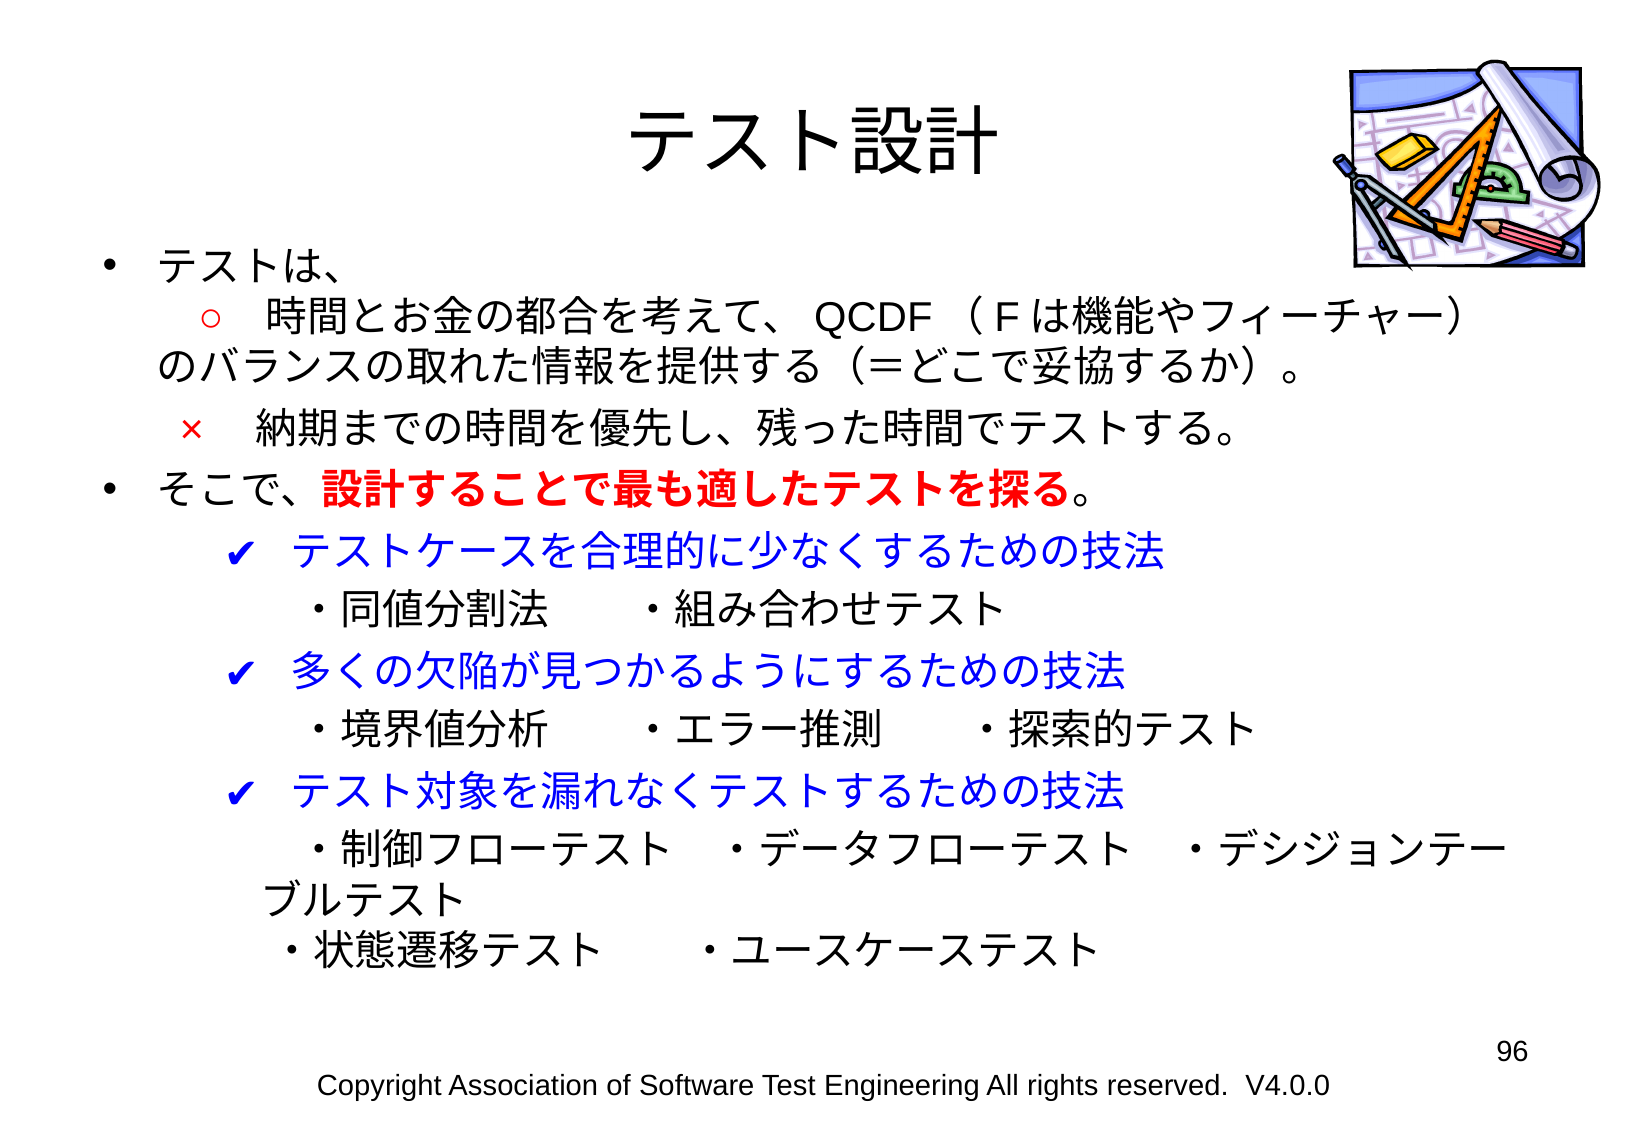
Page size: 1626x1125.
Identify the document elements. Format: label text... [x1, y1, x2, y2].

list テストは、 ○ 時間とお金の都合を考えて、QCDF（Fは機能やフィーチャー）のバランスの取れた情報を提供する（＝どこで妥協するか）。 × 納期までの時間を優先し、残った時間でテストする。 そこで、設計することで最も適したテストを探る。 テストケースを合理的に少なくするための技法 ・同値分割法 ・組み合わせテスト 多くの欠陥が見つかるようにするための技法 ・境界値分析 ・エラー推測 ・探索的テスト テスト対象を漏れなくテストするための技法 ・制御フローテスト ・データフローテスト ・デシジョンテーブルテスト ・状態遷移テスト ・ユースケーステスト [83, 231, 1542, 1035]
slide_number ‹#› [1164, 1024, 1544, 1103]
title テスト設計 [81, 45, 1544, 233]
footer Copyright Association of Software Test Engineering All rights reserved. V4.0.0 [233, 1058, 1415, 1103]
picture [1331, 56, 1604, 275]
